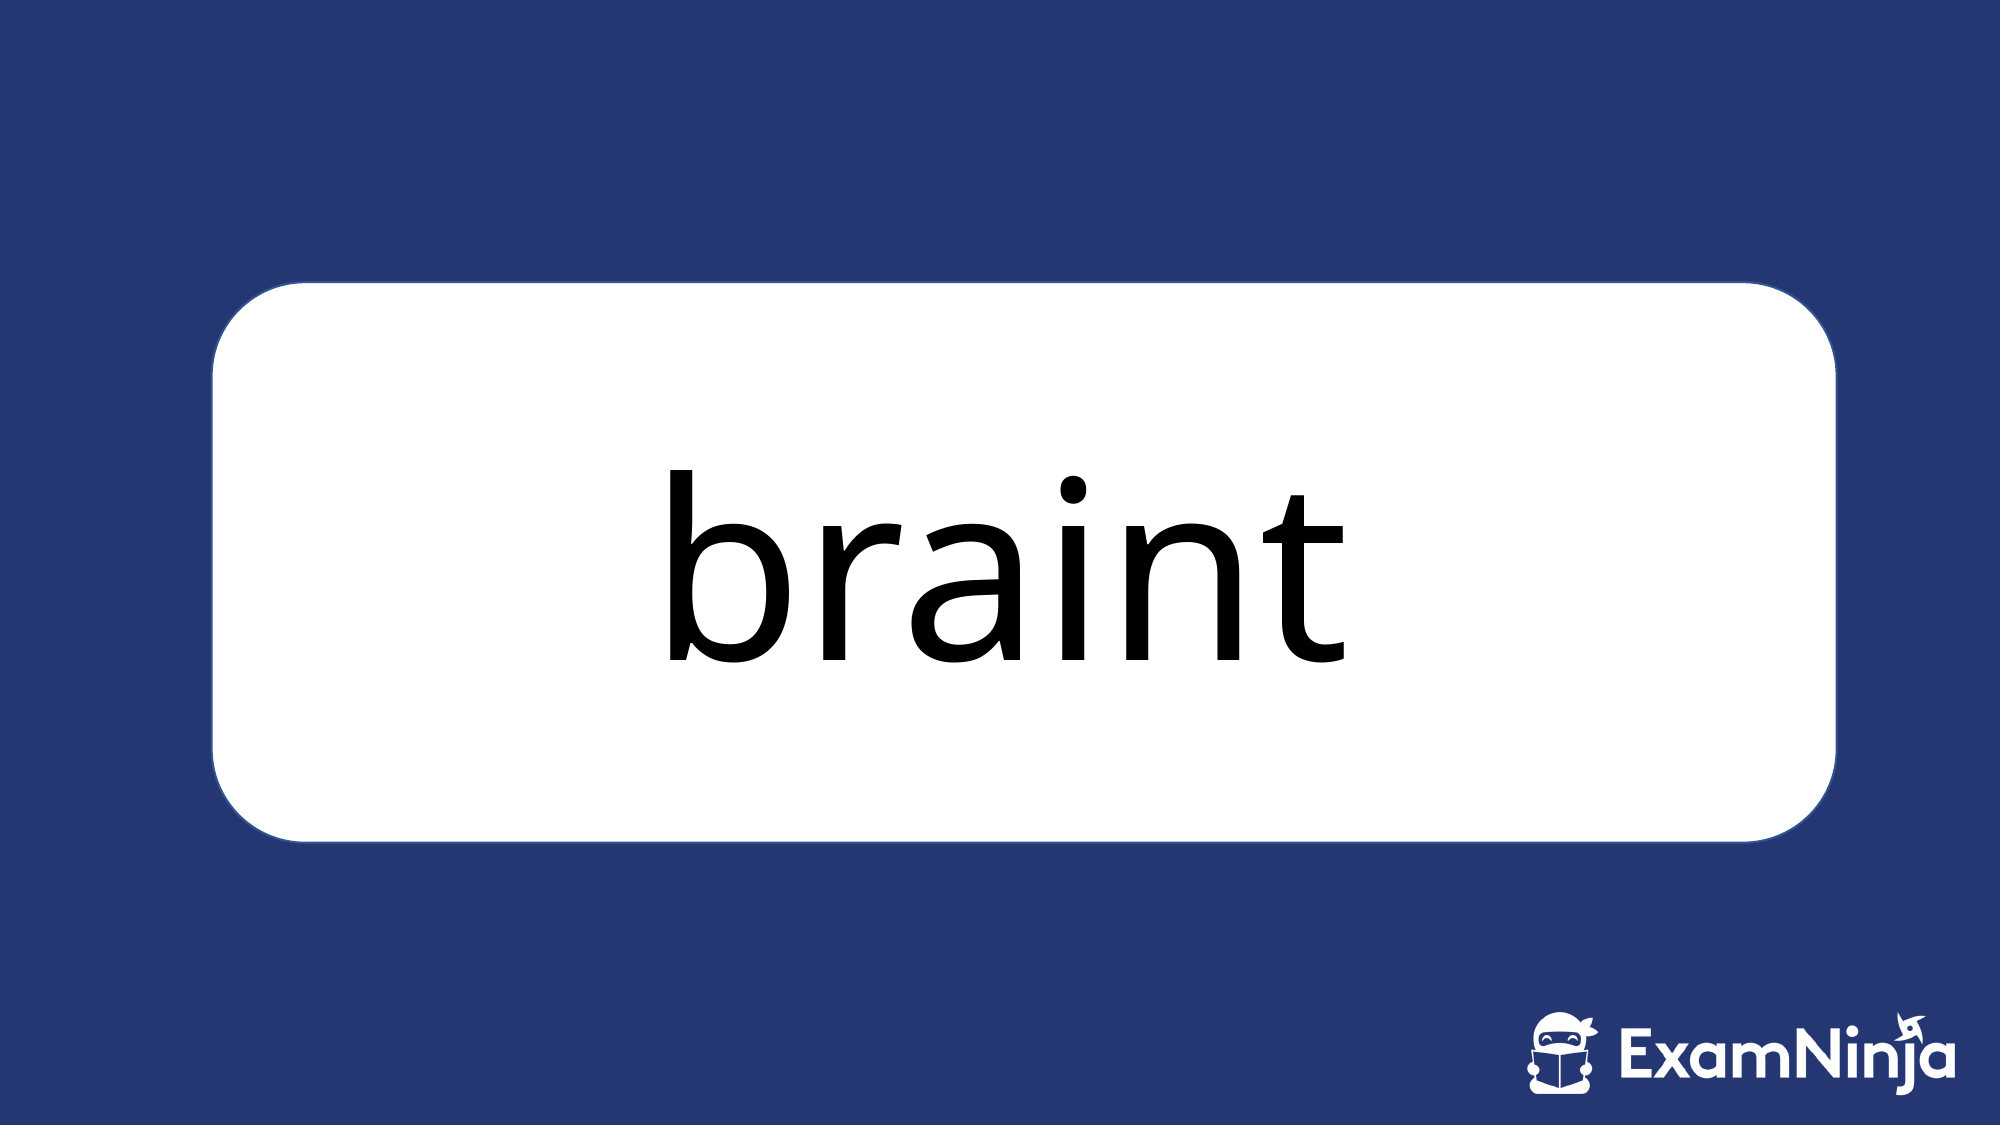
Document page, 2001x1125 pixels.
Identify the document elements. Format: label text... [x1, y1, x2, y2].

text_box [210, 281, 1838, 403]
text_box braint [143, 403, 1857, 719]
text_box [210, 719, 1838, 844]
picture [1501, 1003, 1979, 1102]
